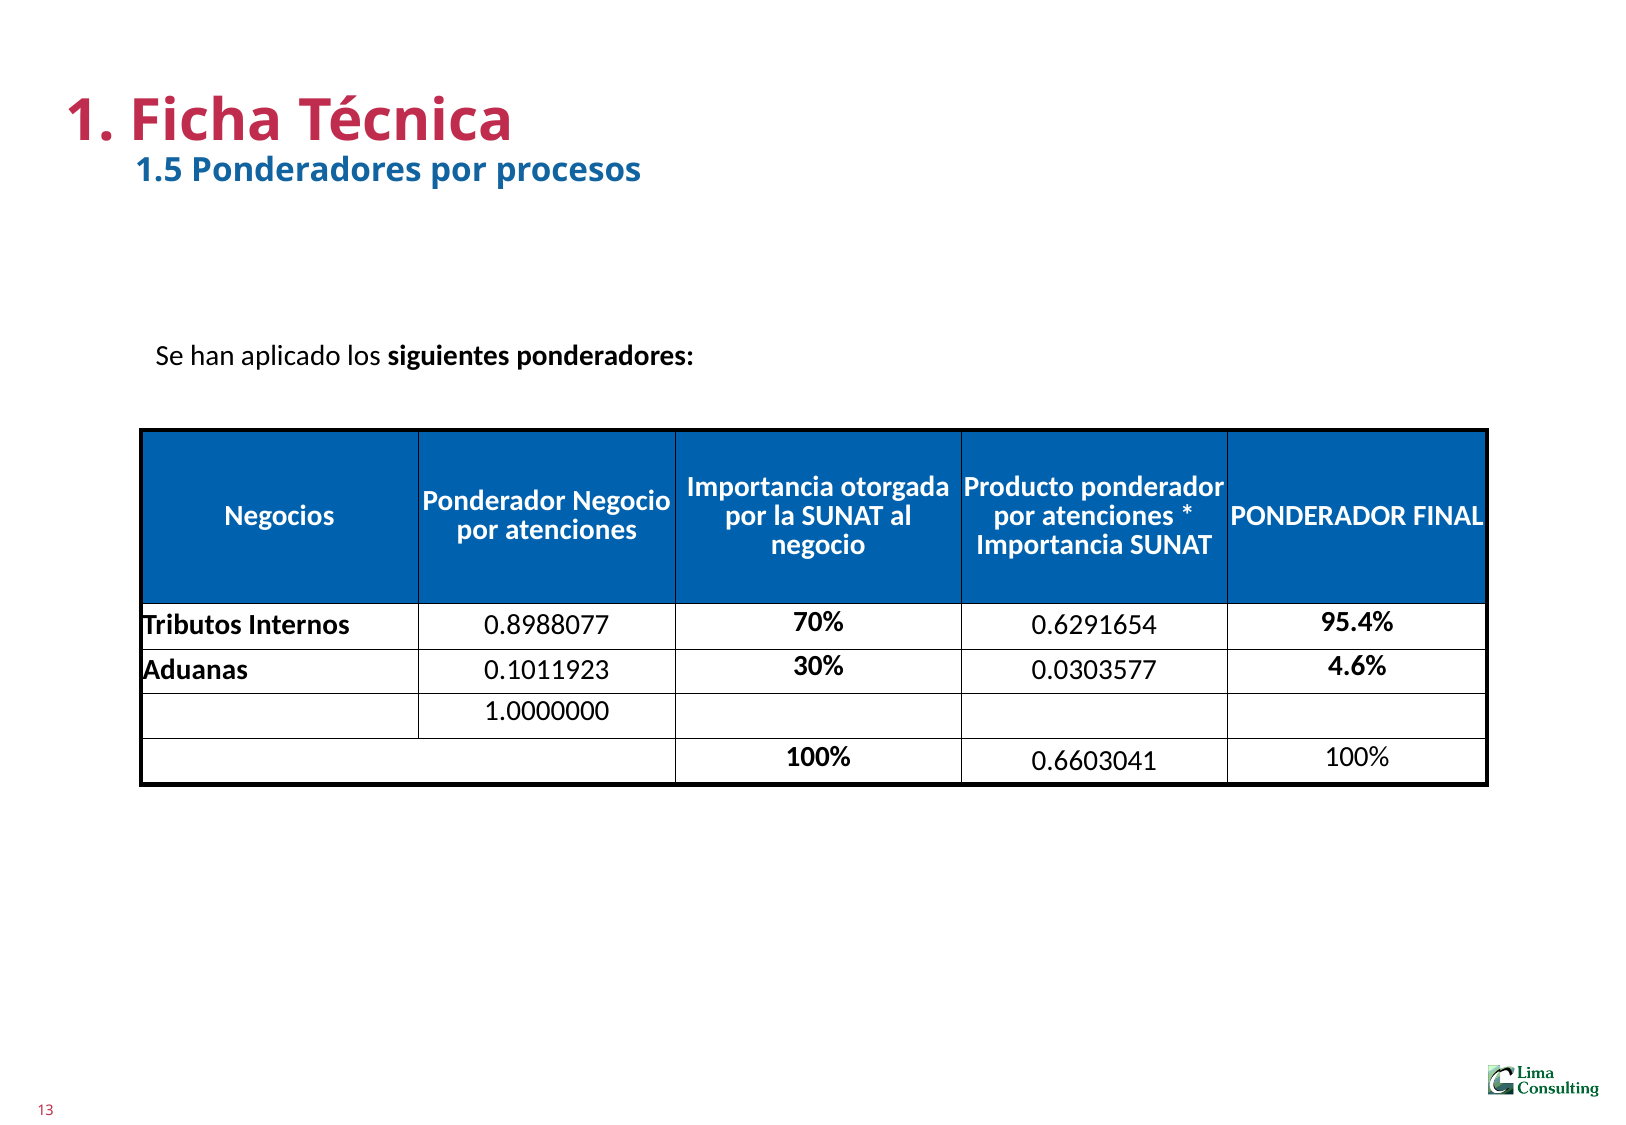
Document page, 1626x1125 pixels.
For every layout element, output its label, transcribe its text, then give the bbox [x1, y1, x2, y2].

table_cell 0.6603041 [962, 739, 1227, 782]
table_header Negocios [143, 432, 418, 603]
table_cell 0.6291654 [962, 604, 1227, 649]
table_header Producto ponderador por atenciones * Importancia SUNAT [962, 432, 1227, 603]
table_cell 4.6% [1228, 650, 1485, 693]
title 1. Ficha Técnica 1.5 Ponderadores por procesos [50, 59, 1599, 219]
table_cell 0.8988077 [419, 604, 675, 649]
table_cell [418, 739, 675, 782]
table_header PONDERADOR FINAL [1228, 432, 1485, 603]
table_cell Tributos Internos [143, 604, 418, 649]
table_cell 30% [676, 650, 961, 693]
table_cell [1228, 694, 1485, 738]
table_cell 70% [676, 604, 961, 649]
table_cell [143, 694, 418, 738]
table_cell 95.4% [1228, 604, 1485, 649]
table_cell 0.0303577 [962, 650, 1227, 693]
text_box Se han aplicado los siguientes ponderadores: [140, 328, 1488, 379]
table_cell 0.1011923 [419, 650, 675, 693]
table_cell [962, 694, 1227, 738]
table_header Importancia otorgada por la SUNAT al negocio [676, 432, 961, 603]
picture [1488, 1065, 1599, 1097]
table_cell [676, 694, 961, 738]
table_cell 1.0000000 [419, 694, 675, 738]
table_cell Aduanas [143, 650, 418, 693]
table_header Ponderador Negocio por atenciones [419, 432, 675, 603]
table_cell 100% [1228, 739, 1485, 782]
table_cell 100% [676, 739, 961, 782]
table_cell [143, 739, 418, 782]
